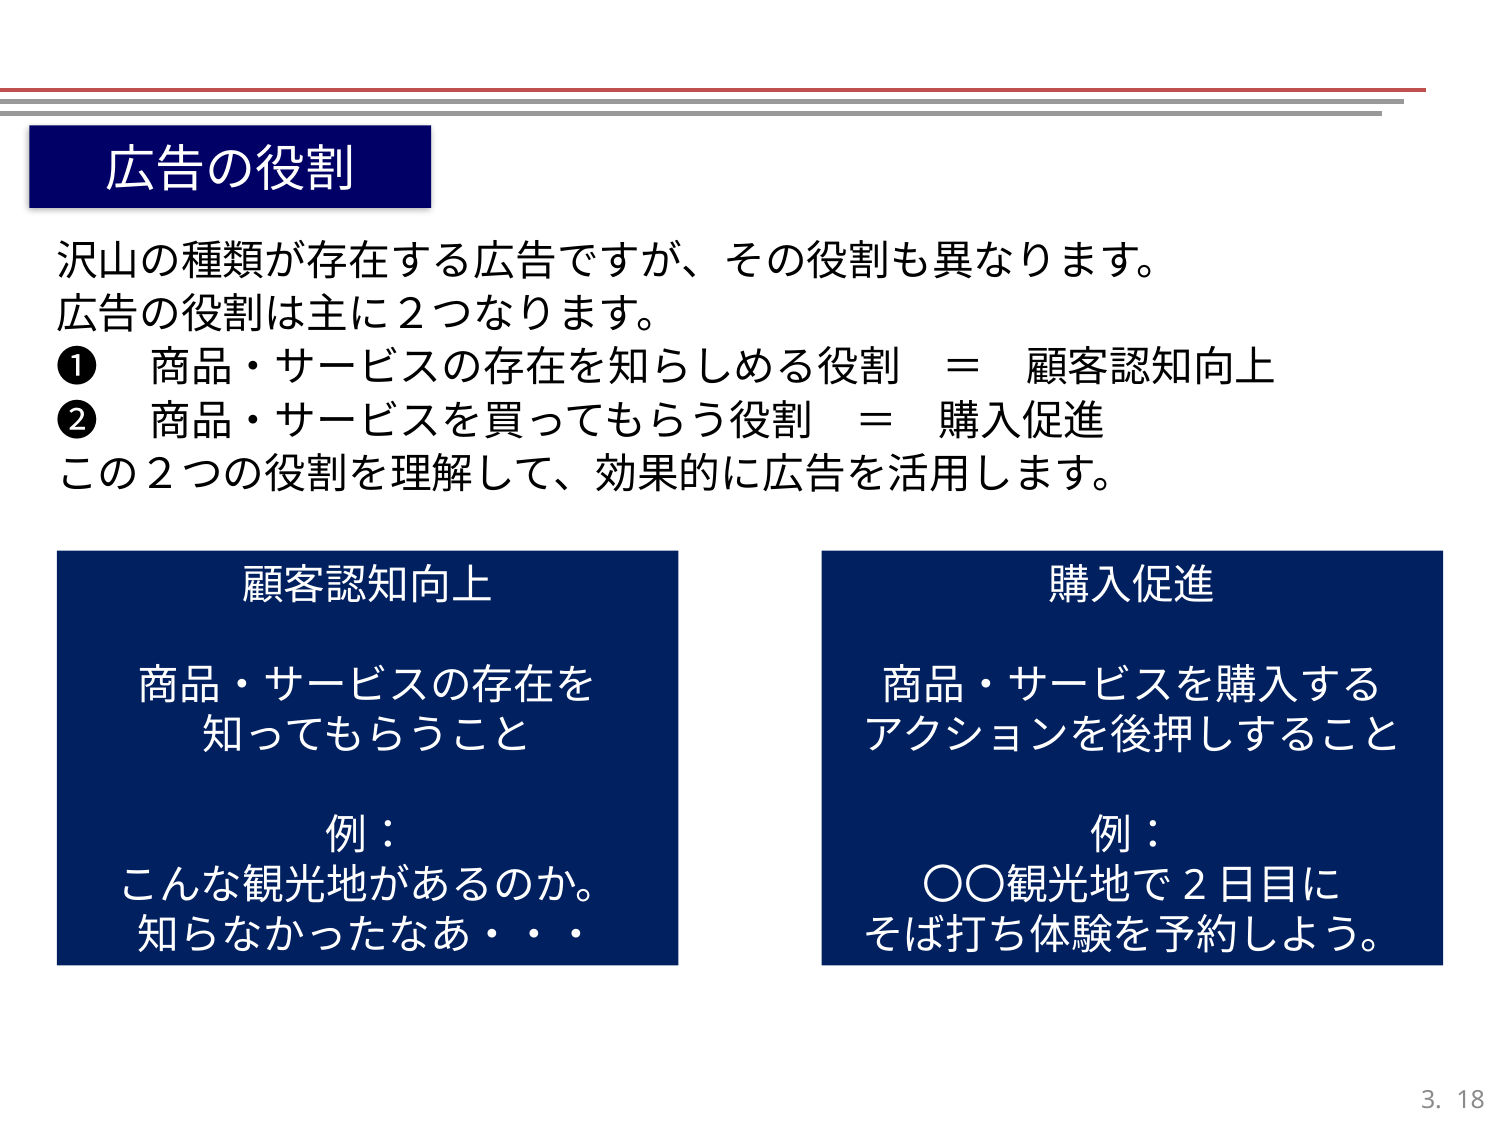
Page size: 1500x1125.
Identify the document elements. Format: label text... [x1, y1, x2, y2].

text_box 購入促進 商品・サービスを購入する アクションを後押しすること 例： 〇〇観光地で2日目に そば打ち体験を予約しよう。 [821, 550, 1444, 966]
text_box 広告の役割 [29, 125, 432, 208]
text_box 顧客認知向上 商品・サービスの存在を 知ってもらうこと 例： こんな観光地があるのか。 知らなかったなあ・・・ [56, 550, 679, 966]
text_box 沢山の種類が存在する広告ですが、その役割も異なります。 広告の役割は主に２つなります。 ❶ 商品・サービスの存在を知らしめる役割 ＝ 顧客認知向上 ❷ 商品・サービスを買ってもらう役割 ＝ 購入促進 この２つの役割を理解して、効果的に広告を活用します。 [39, 230, 1461, 517]
slide_number 17 [1381, 1065, 1500, 1125]
